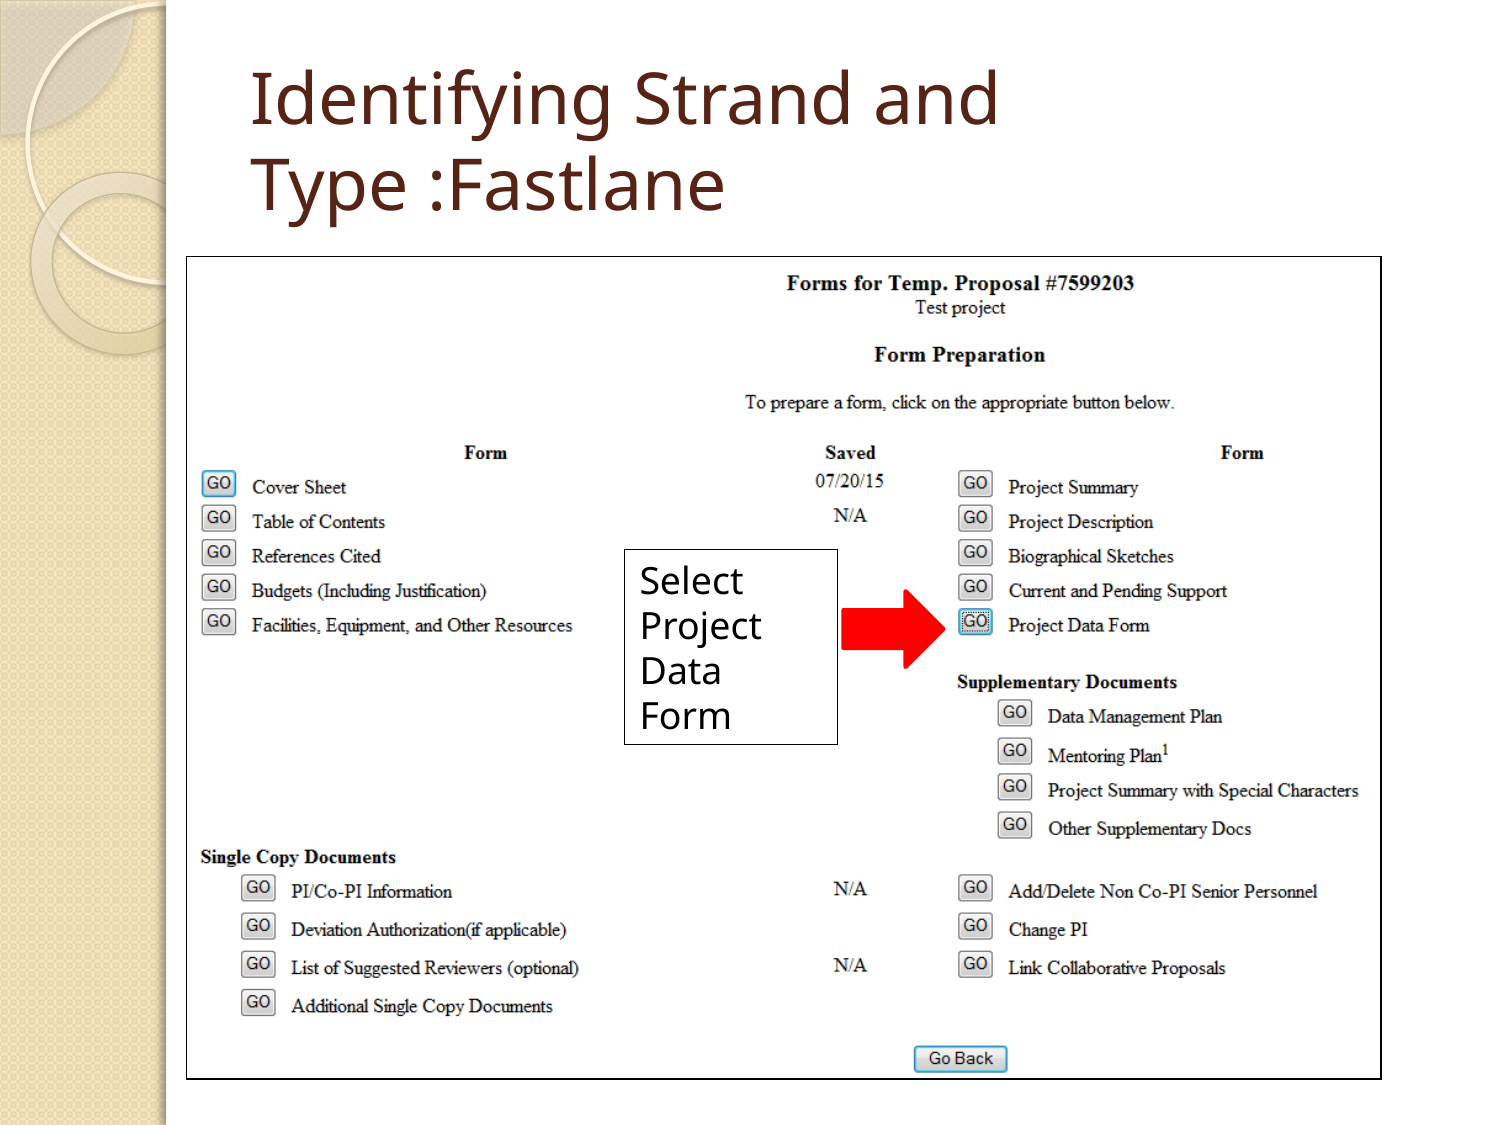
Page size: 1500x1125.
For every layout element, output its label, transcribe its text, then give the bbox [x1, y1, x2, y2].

title Identifying Strand and Type :Fastlane [235, 45, 1466, 233]
picture [187, 256, 1381, 1079]
